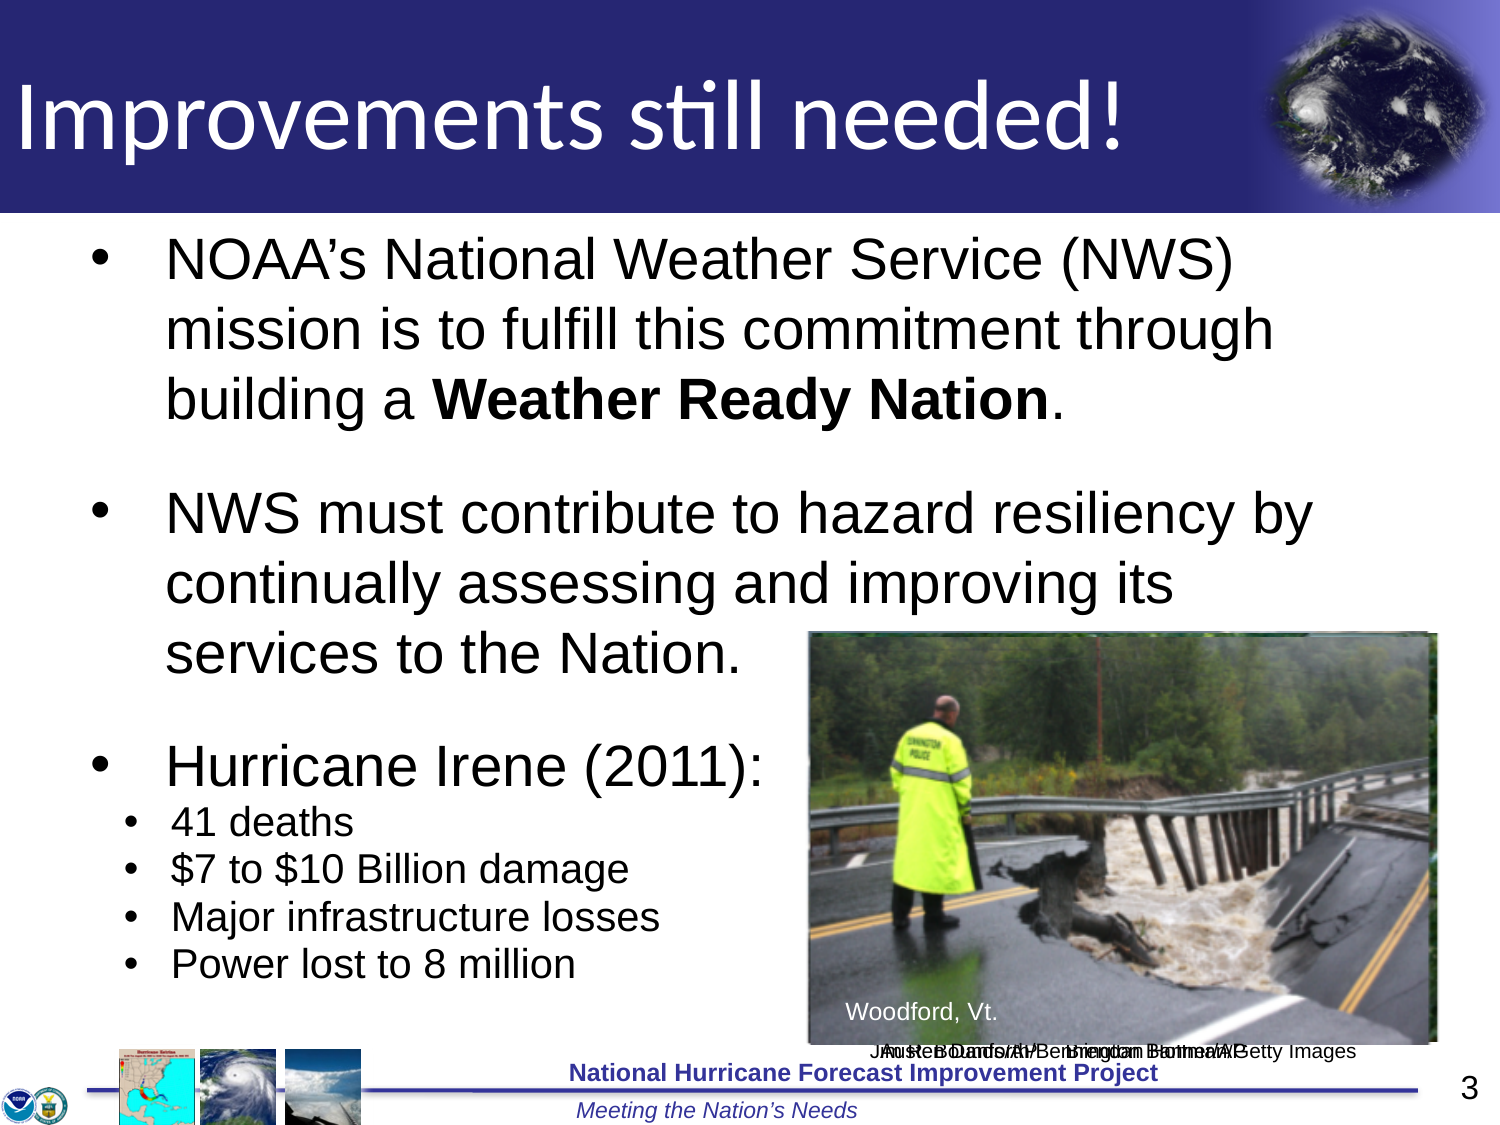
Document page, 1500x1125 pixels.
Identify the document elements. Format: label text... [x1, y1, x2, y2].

text_box Improvements still needed! [0, 20, 1239, 215]
picture [1275, 25, 1472, 193]
picture [285, 1072, 361, 1125]
picture [200, 1072, 276, 1125]
picture [0, 1087, 68, 1125]
picture [119, 1072, 195, 1125]
list NOAA’s National Weather Service (NWS) mission is to fulfill this commitment through building a Weather Ready Nation. NWS must contribute to hazard resiliency by continually assessing and improving its services to the Nation. Hurricane Irene (2011): 41 deaths $7 to $10 Billion damage Major infrastructure losses Power lost to 8 million [71, 213, 1411, 1072]
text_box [804, 633, 1471, 1066]
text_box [800, 637, 1438, 1064]
